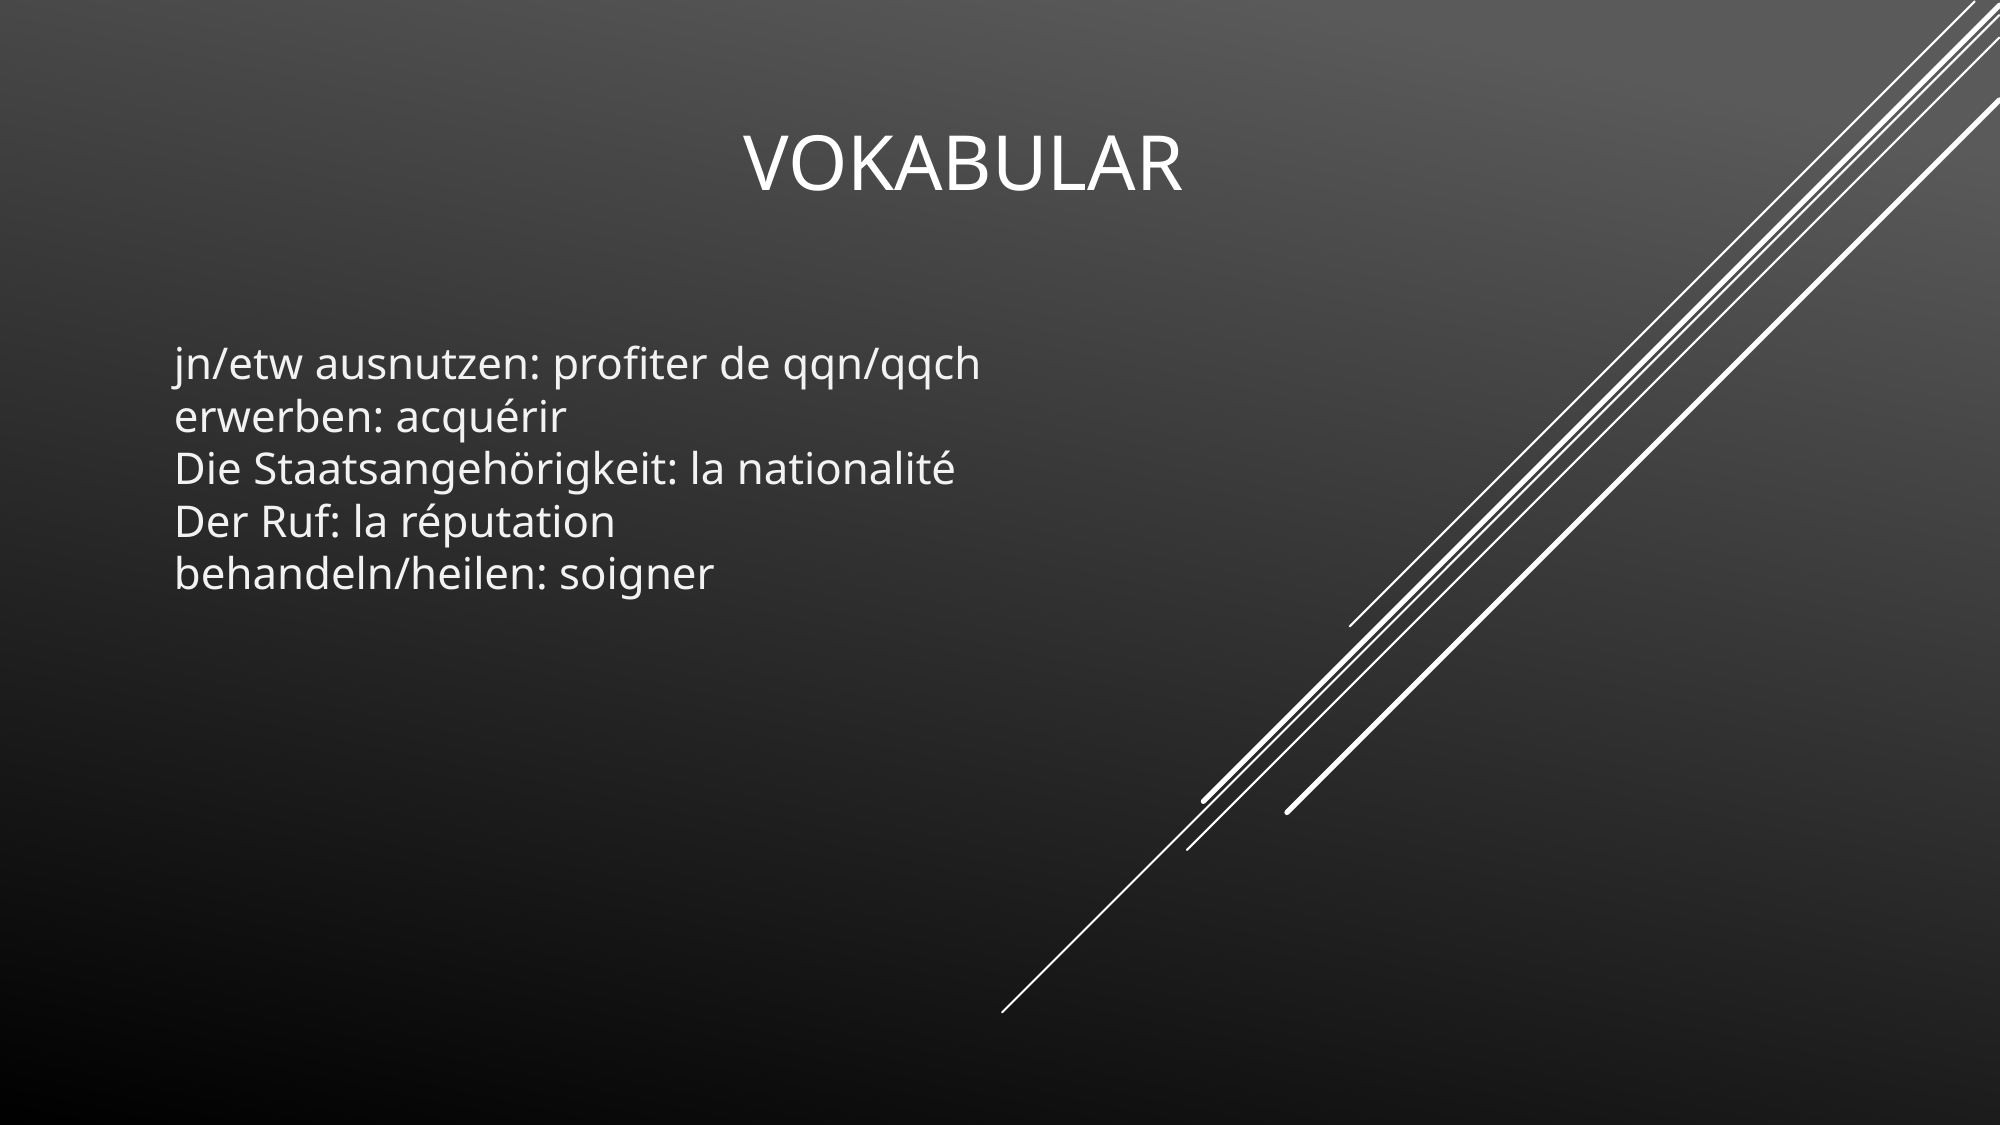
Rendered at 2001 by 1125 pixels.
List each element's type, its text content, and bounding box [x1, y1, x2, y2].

subtitle jn/etw ausnutzen: profiter de qqn/qqch erwerben: acquérir Die Staatsangehörigkeit: la nationalité Der Ruf: la réputation behandeln/heilen: soigner [158, 328, 1209, 648]
title Vokabular [519, 105, 1408, 329]
